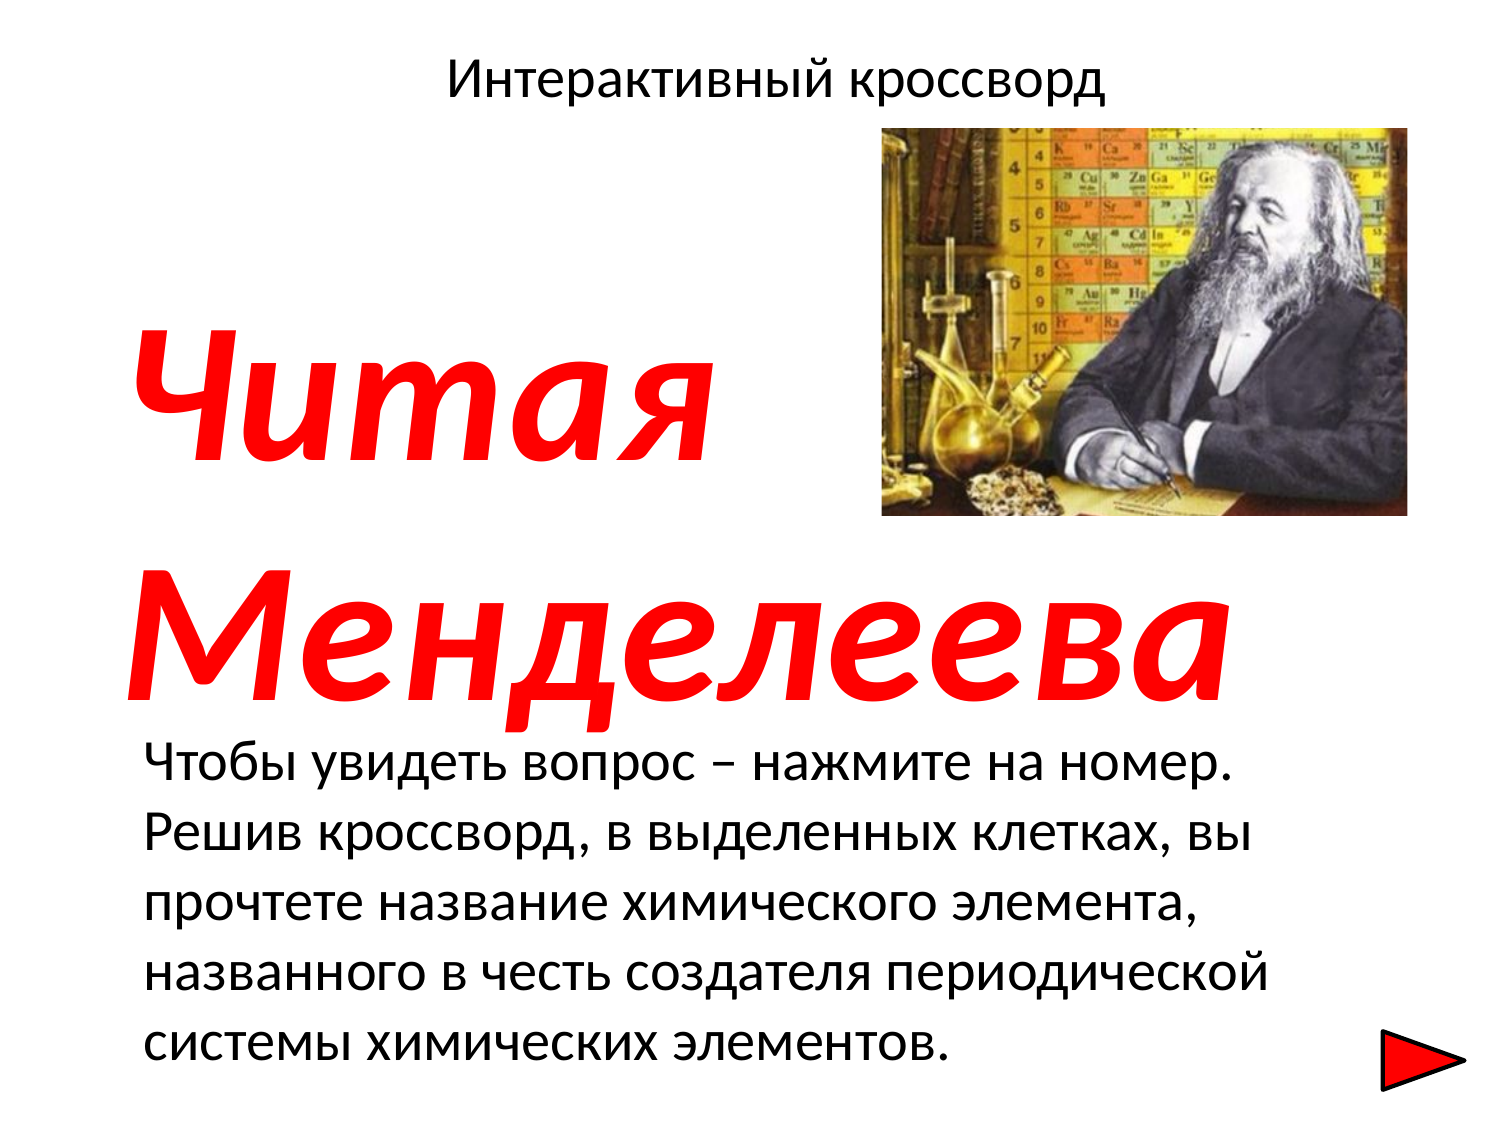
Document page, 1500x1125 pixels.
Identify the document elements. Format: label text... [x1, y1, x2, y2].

title Читая Менделеева [105, 379, 1381, 622]
picture [881, 128, 1408, 516]
text_box Чтобы увидеть вопрос – нажмите на номер. Решив кроссворд, в выделенных клетках, вы прочтете название химического элемента, названного в честь создателя периодической системы химических элементов. [128, 714, 1500, 1080]
text_box [1380, 1029, 1467, 1092]
text_box Интерактивный кроссворд [431, 31, 1121, 117]
